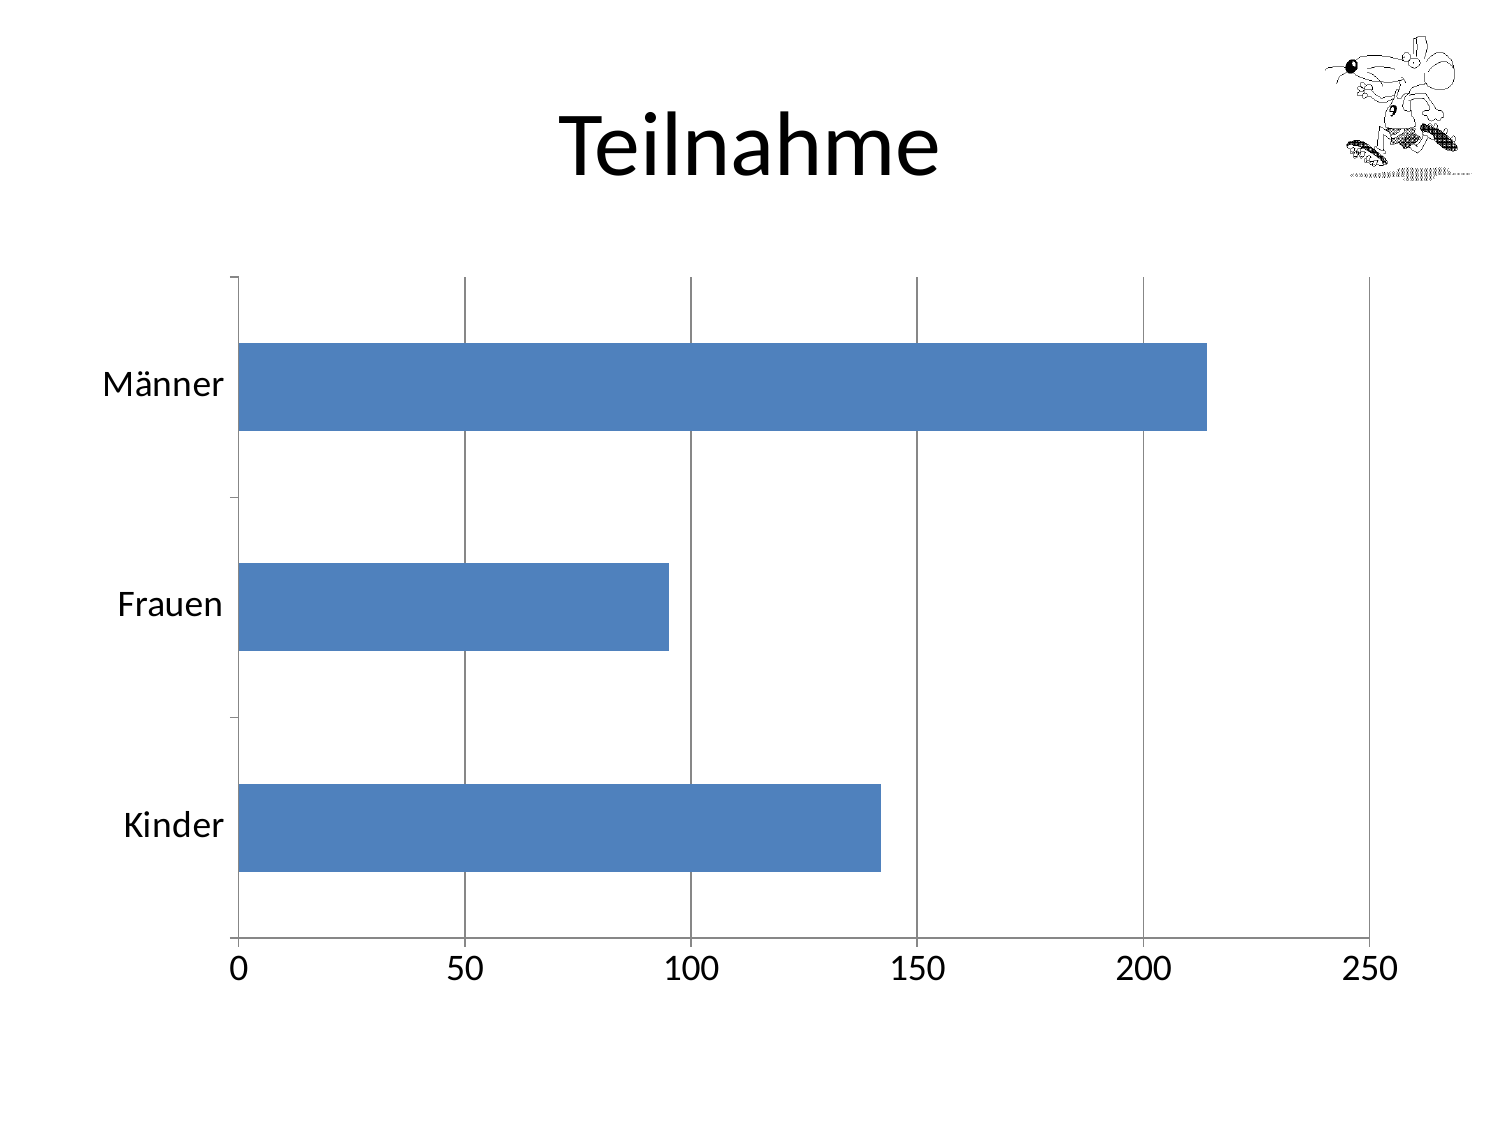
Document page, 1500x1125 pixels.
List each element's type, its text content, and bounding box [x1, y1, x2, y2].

title Teilnahme [75, 45, 1425, 233]
picture [1324, 35, 1477, 182]
chart [74, 262, 1426, 1006]
